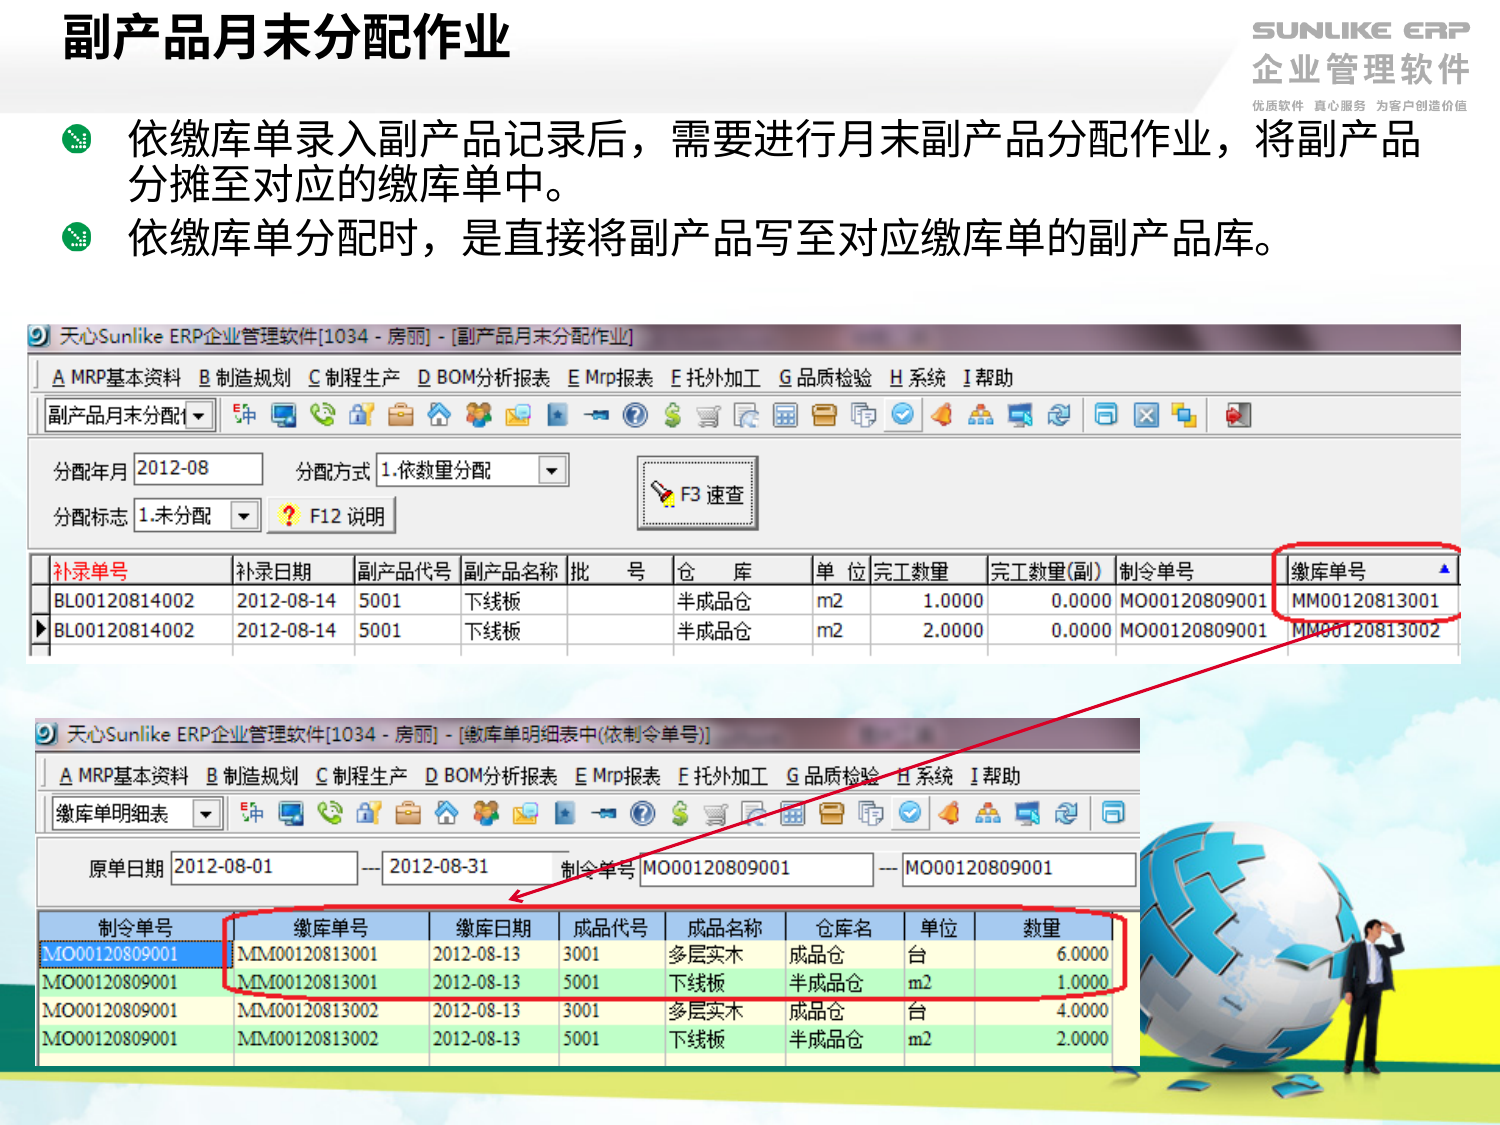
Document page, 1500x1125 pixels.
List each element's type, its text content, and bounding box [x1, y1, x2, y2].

title 副产品月末分配作业 [62, 12, 855, 68]
picture [0, 0, 1500, 1125]
list 依缴库单录入副产品记录后，需要进行月末副产品分配作业，将副产品分摊至对应的缴库单中。 依缴库单分配时，是直接将副产品写至对应缴库单的副产品库。 [62, 118, 1438, 323]
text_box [508, 622, 1351, 901]
